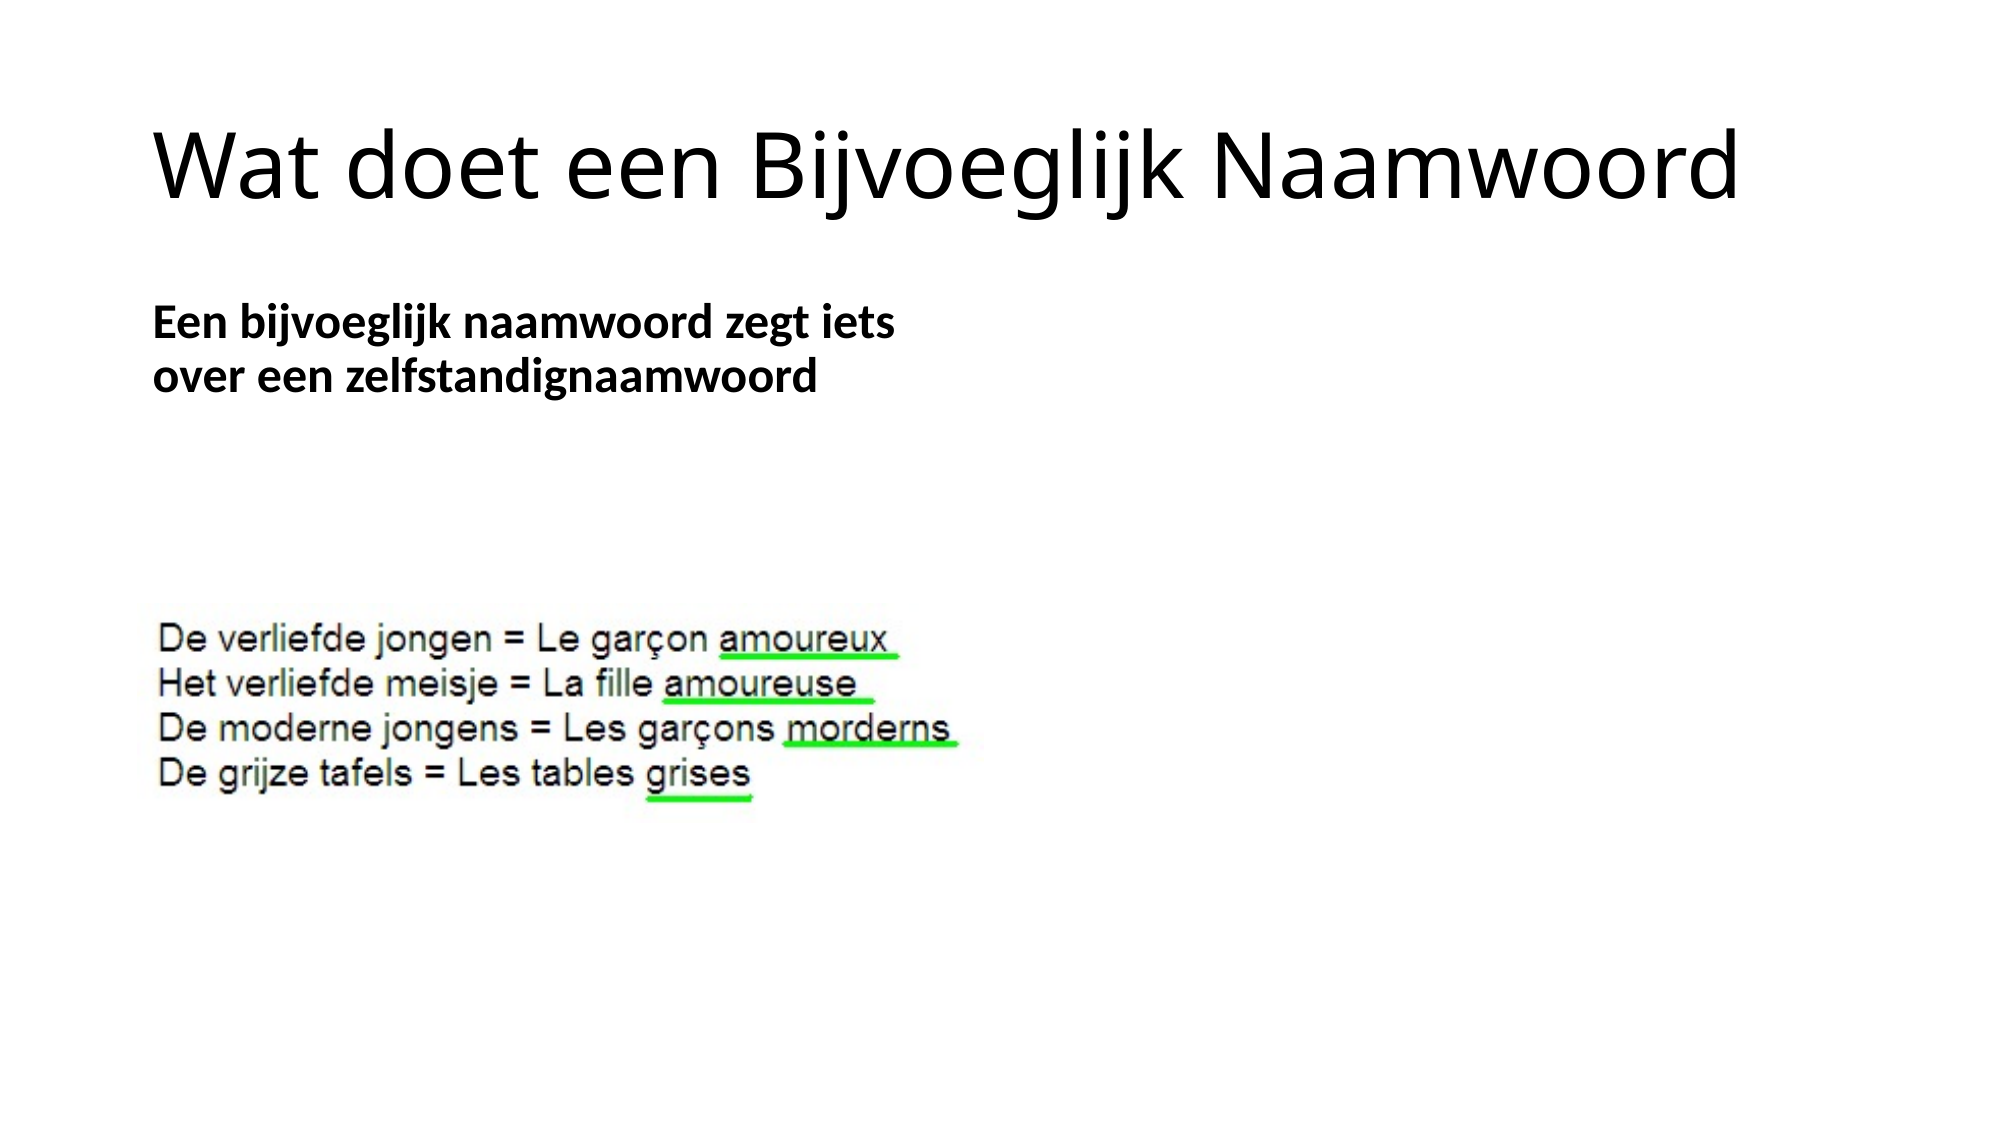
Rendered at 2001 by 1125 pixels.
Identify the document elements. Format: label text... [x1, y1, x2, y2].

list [137, 603, 984, 823]
title Wat doet een Bijvoeglijk Naamwoord [137, 59, 1863, 278]
list Een bijvoeglijk naamwoord zegt iets over een zelfstandignaamwoord [137, 275, 984, 411]
